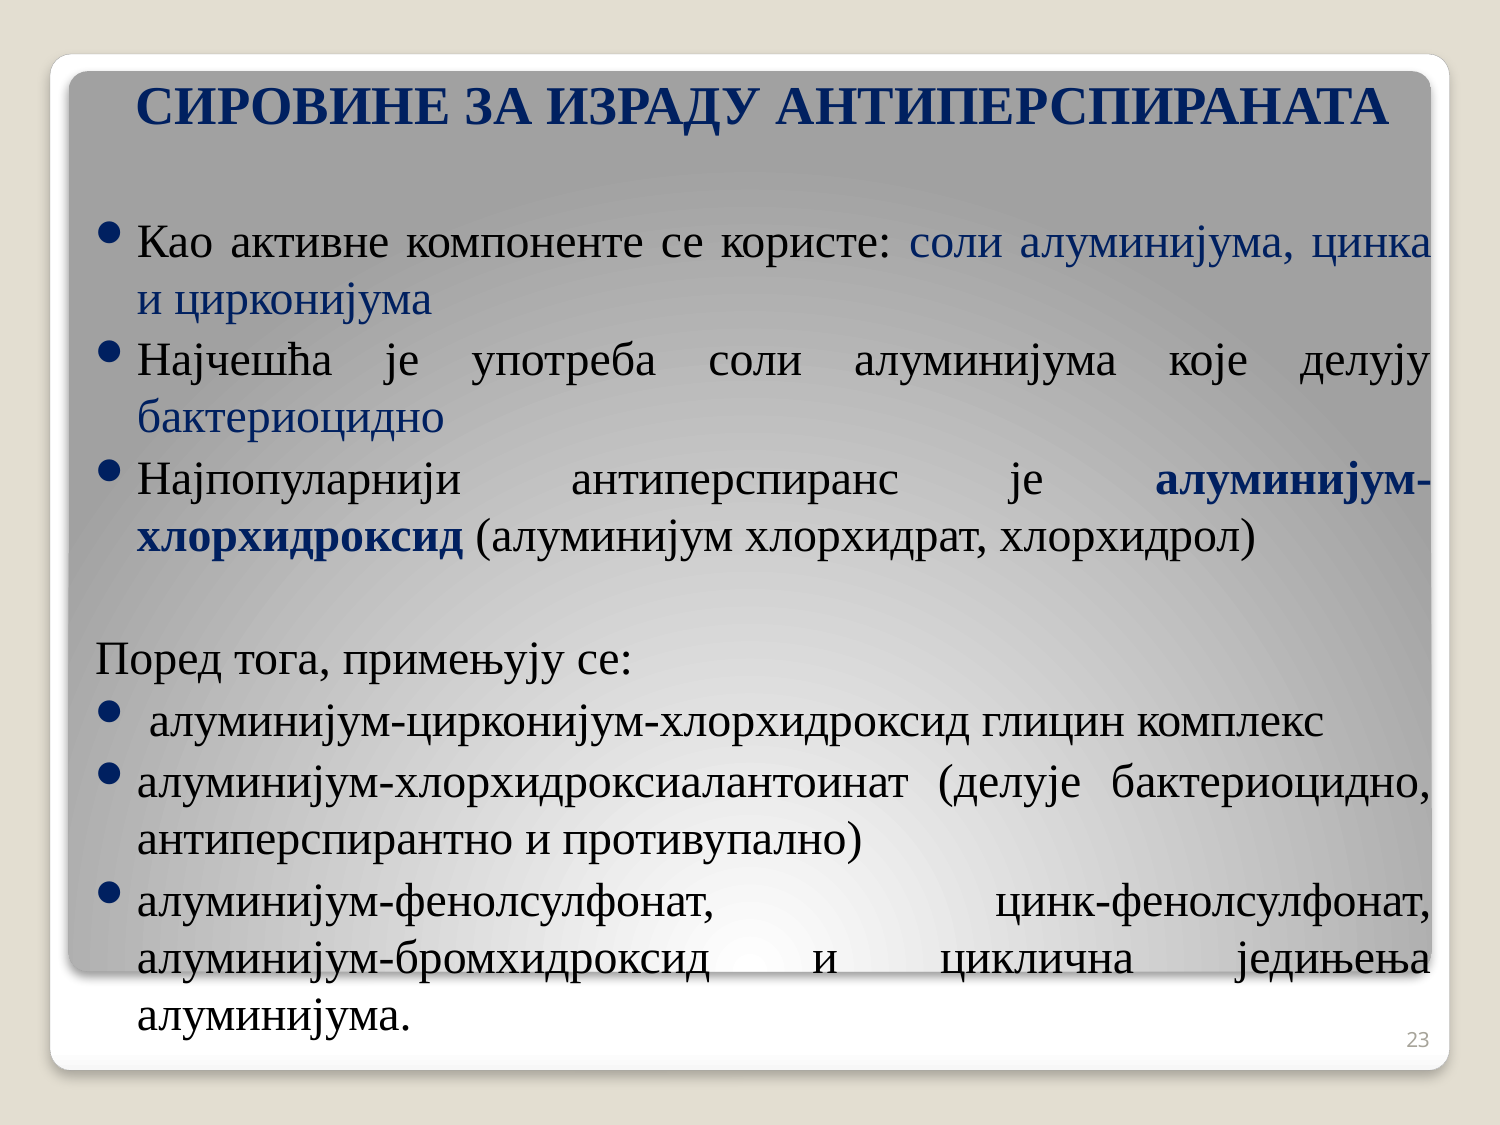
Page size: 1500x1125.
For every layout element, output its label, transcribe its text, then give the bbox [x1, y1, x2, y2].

list СИРОВИНЕ ЗА ИЗРАДУ АНТИПЕРСПИРАНАТА Као активне компоненте се користе: соли алуминијума, цинка и цирконијума Најчешћа је употреба соли алуминијума које делују бактериоцидно Најпопуларнији антиперспиранс је алуминијум-хлорхидроксид (алуминијум хлорхидрат, хлорхидрол) Поред тога, примењују се: алуминијум-цирконијум-хлорхидроксид глицин комплекс алуминијум-хлорхидроксиалантоинат (делује бактериоцидно, антиперспирантно и противупално) алуминијум-фенолсулфонат, цинк-фенолсулфонат, алуминијум-бромхидроксид и циклична једињења алуминијума. [64, 54, 1447, 1071]
slide_number 23 [1369, 1002, 1445, 1063]
